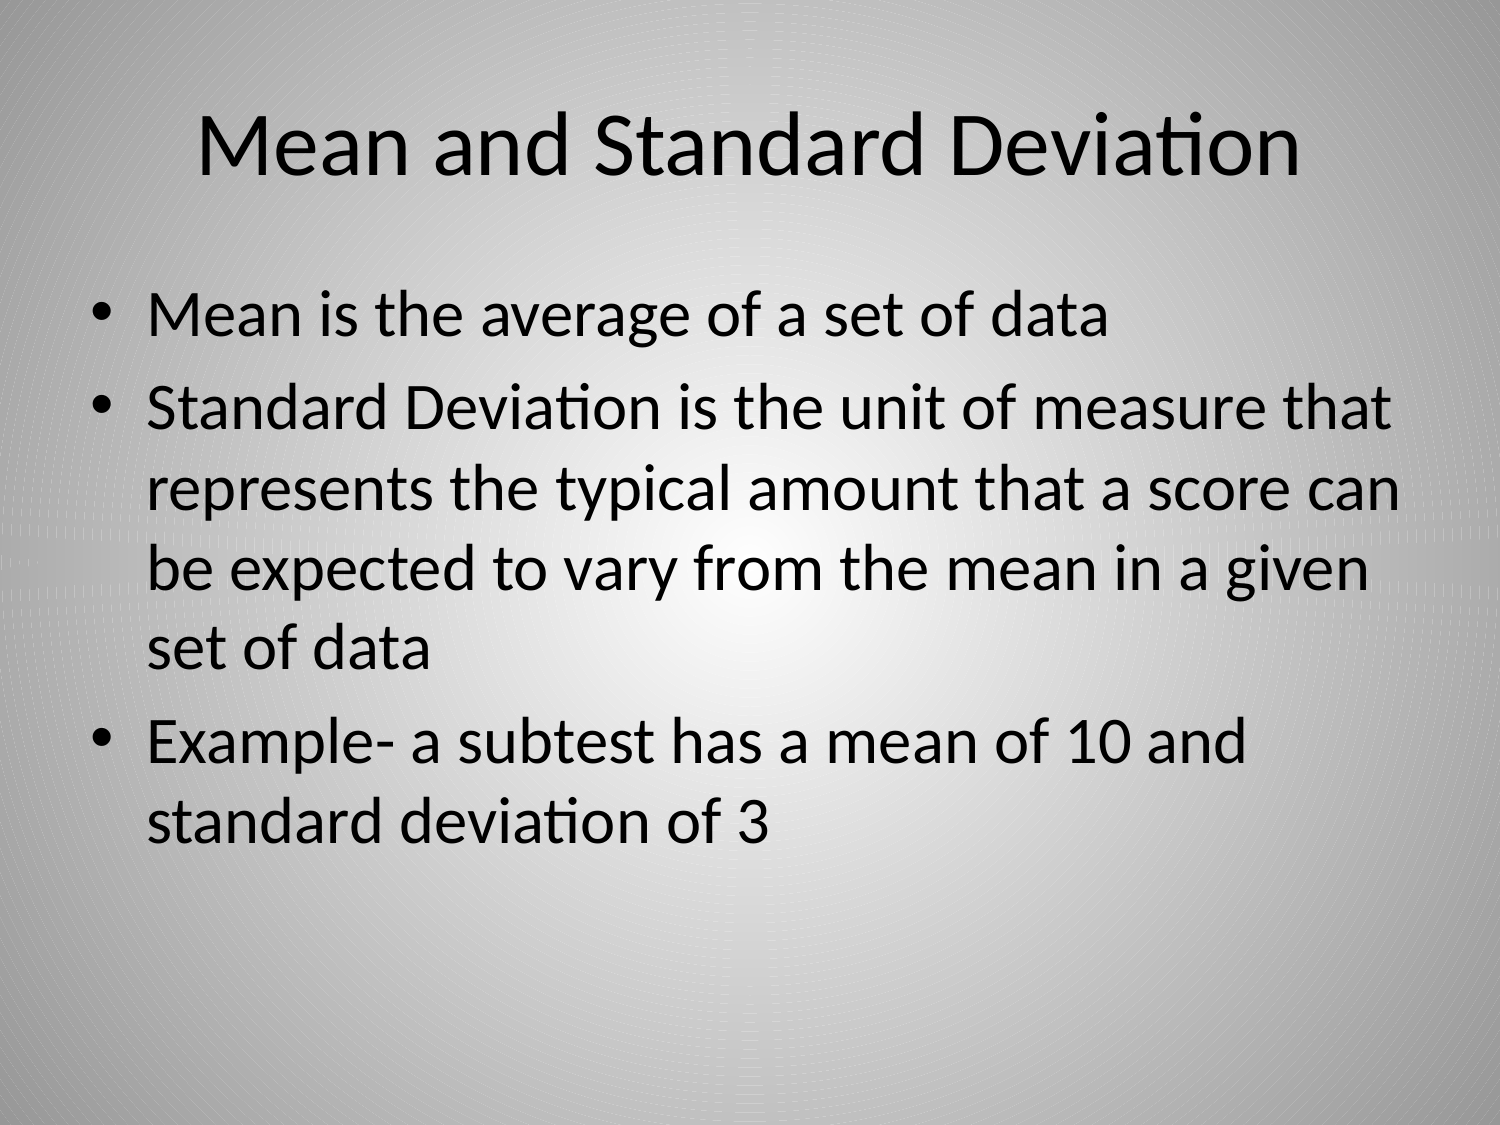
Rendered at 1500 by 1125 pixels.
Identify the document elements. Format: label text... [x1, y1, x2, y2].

title Mean and Standard Deviation [75, 45, 1425, 233]
list Mean is the average of a set of data Standard Deviation is the unit of measure that represents the typical amount that a score can be expected to vary from the mean in a given set of data Example- a subtest has a mean of 10 and standard deviation of 3 [75, 262, 1425, 1005]
